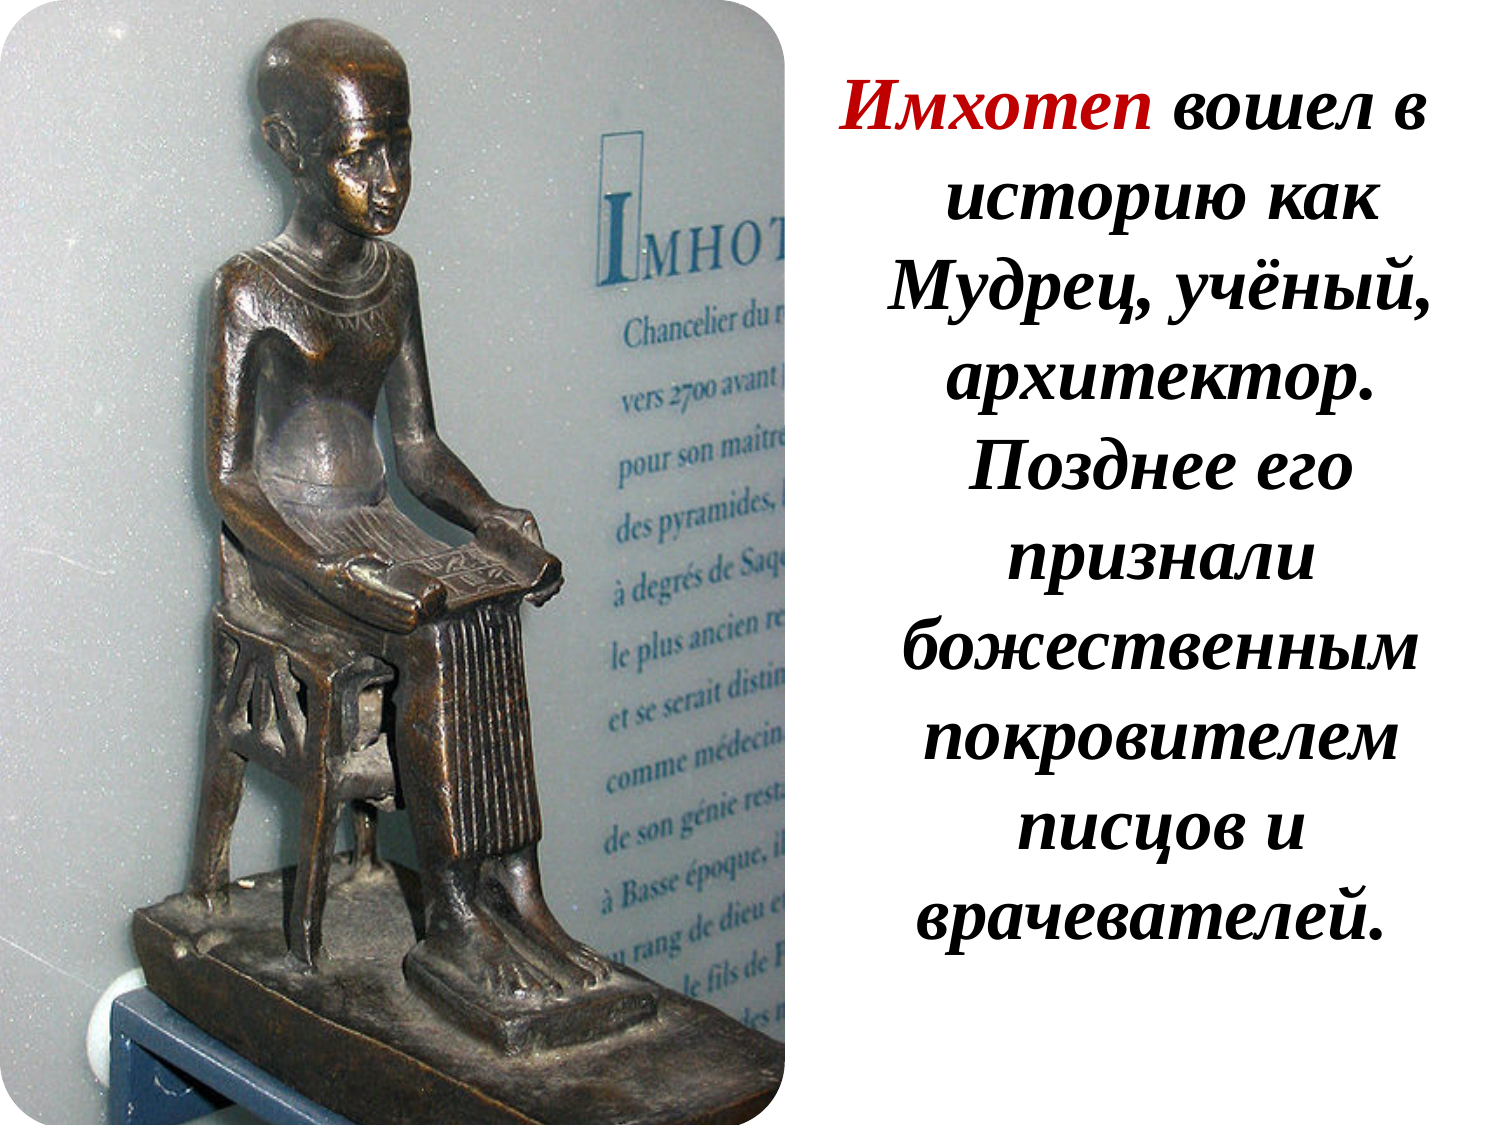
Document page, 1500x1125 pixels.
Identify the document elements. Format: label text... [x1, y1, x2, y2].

list Имхотеп вошел в историю как Мудрец, учёный, архитектор. Позднее его признали божественным покровителем писцов и врачевателей. [808, 46, 1460, 1059]
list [0, 0, 785, 1125]
